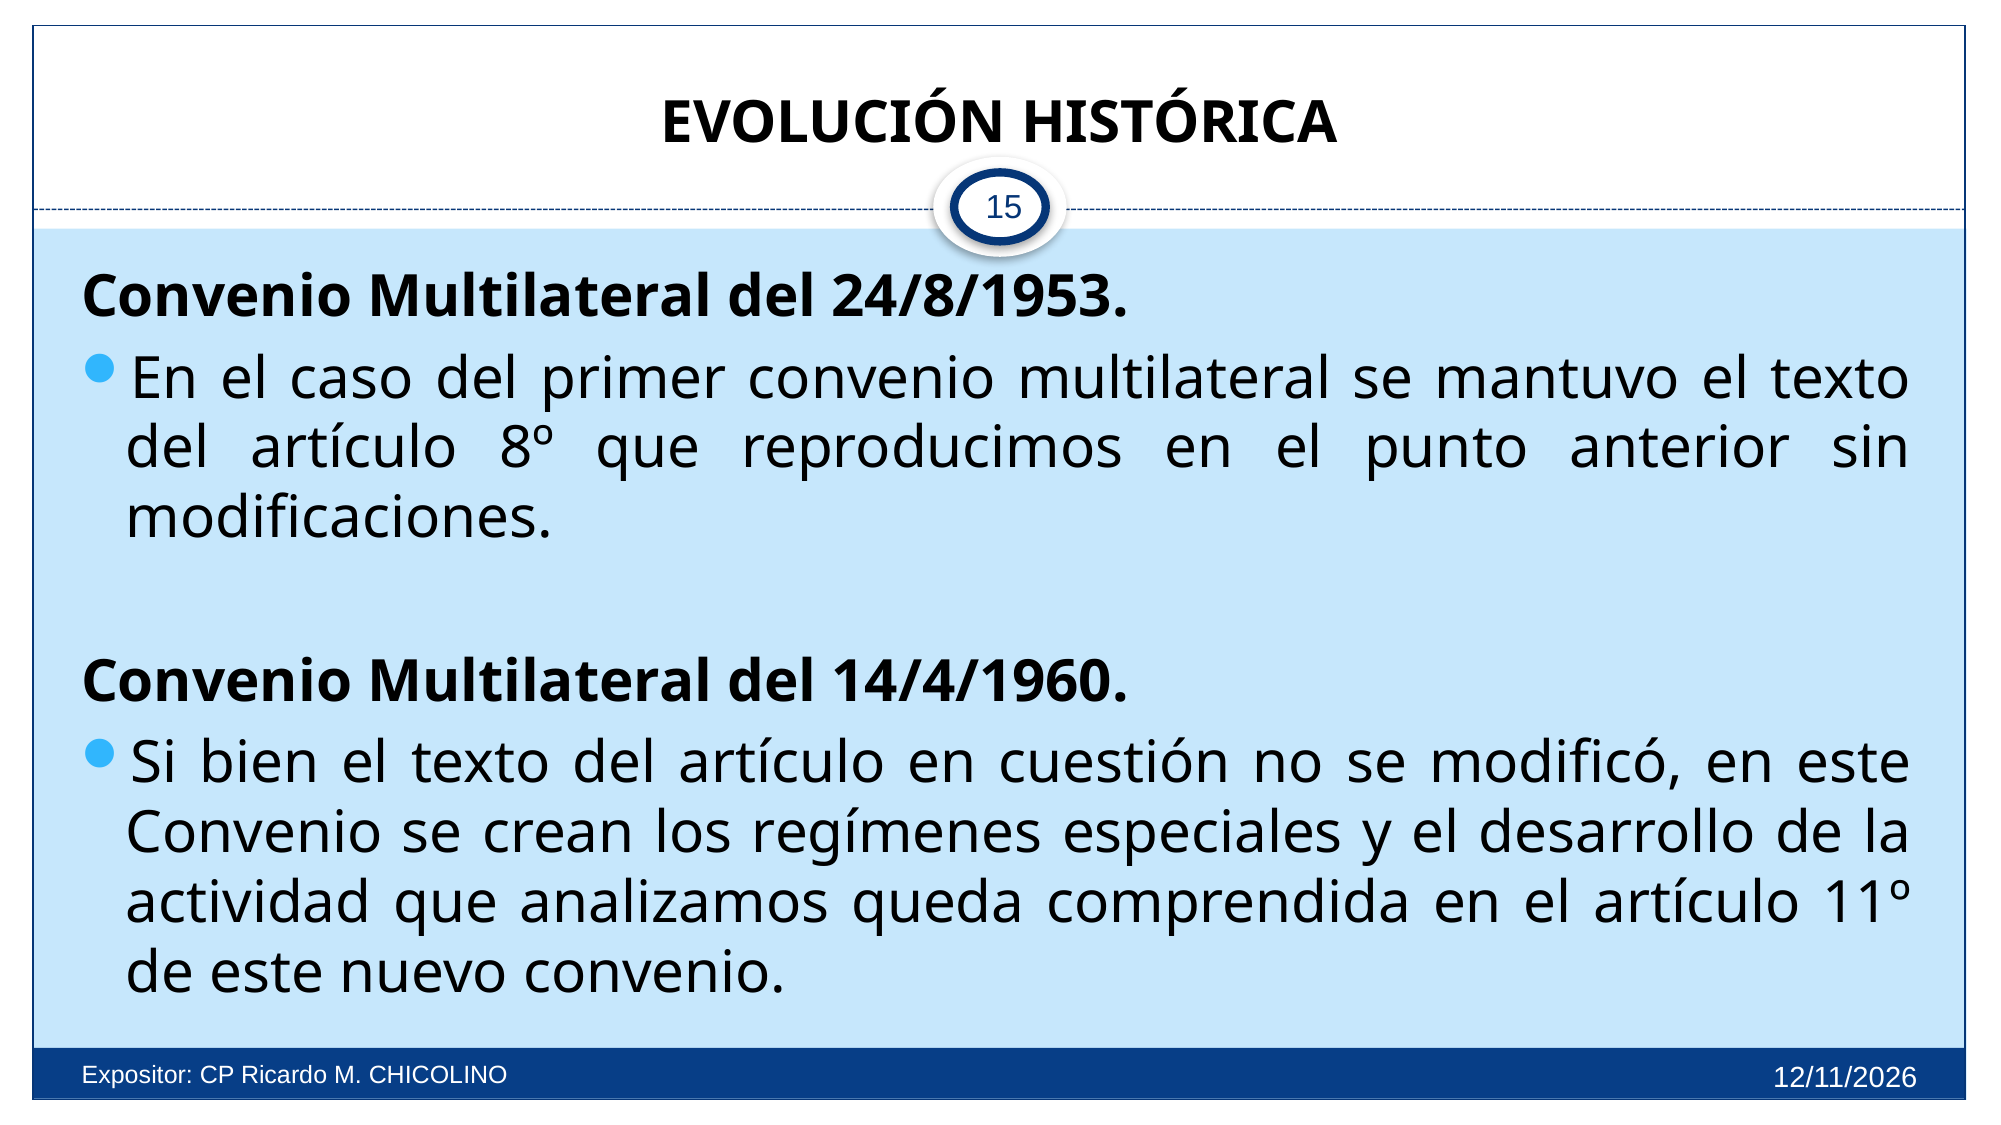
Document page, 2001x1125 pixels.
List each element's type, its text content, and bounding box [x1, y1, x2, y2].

list Convenio Multilateral del 24/8/1953. En el caso del primer convenio multilateral se mantuvo el texto del artículo 8º que reproducimos en el punto anterior sin modificaciones. Convenio Multilateral del 14/4/1960. Si bien el texto del artículo en cuestión no se modificó, en este Convenio se crean los regímenes especiales y el desarrollo de la actividad que analizamos queda comprendida en el artículo 11º de este nuevo convenio. [66, 250, 1926, 1001]
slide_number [1266, 1050, 1933, 1111]
slide_number 15 [954, 168, 1055, 241]
title EVOLUCIÓN HISTÓRICA [65, 37, 1933, 162]
footer Expositor: CP Ricardo M. CHICOLINO [66, 1051, 850, 1112]
